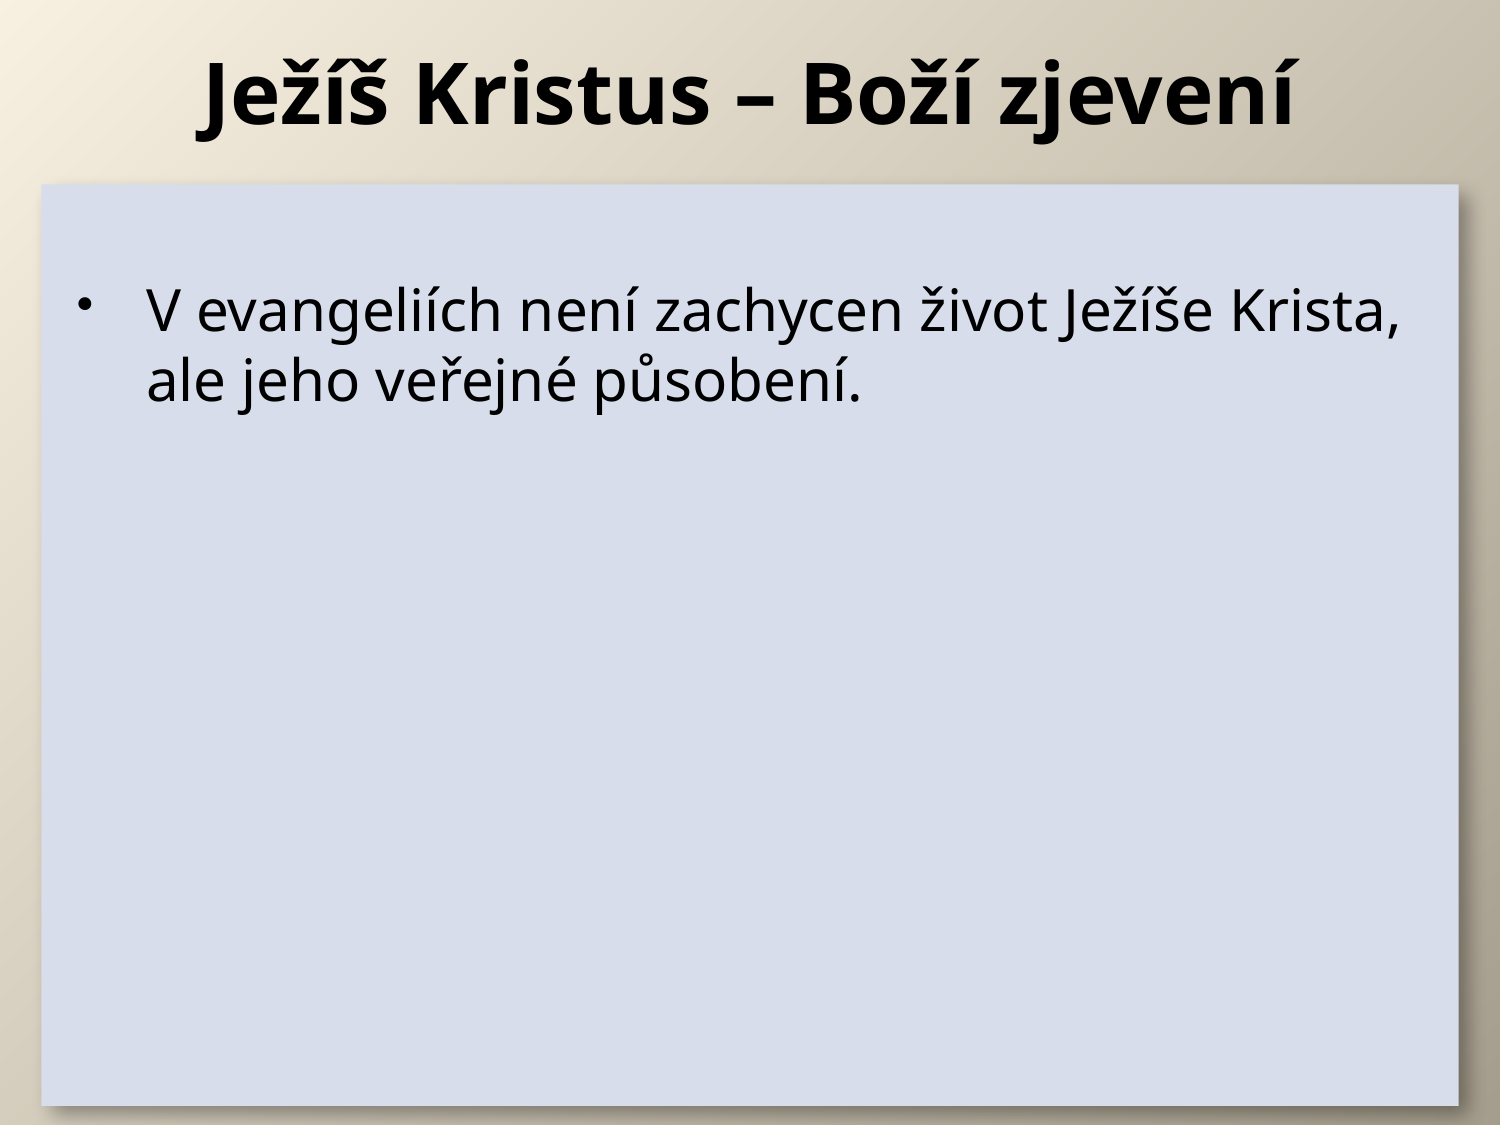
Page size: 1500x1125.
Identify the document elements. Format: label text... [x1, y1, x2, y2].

title Ježíš Kristus – Boží zjevení [17, 19, 1483, 161]
list V evangeliích není zachycen život Ježíše Krista, ale jeho veřejné působení. [41, 184, 1459, 1107]
